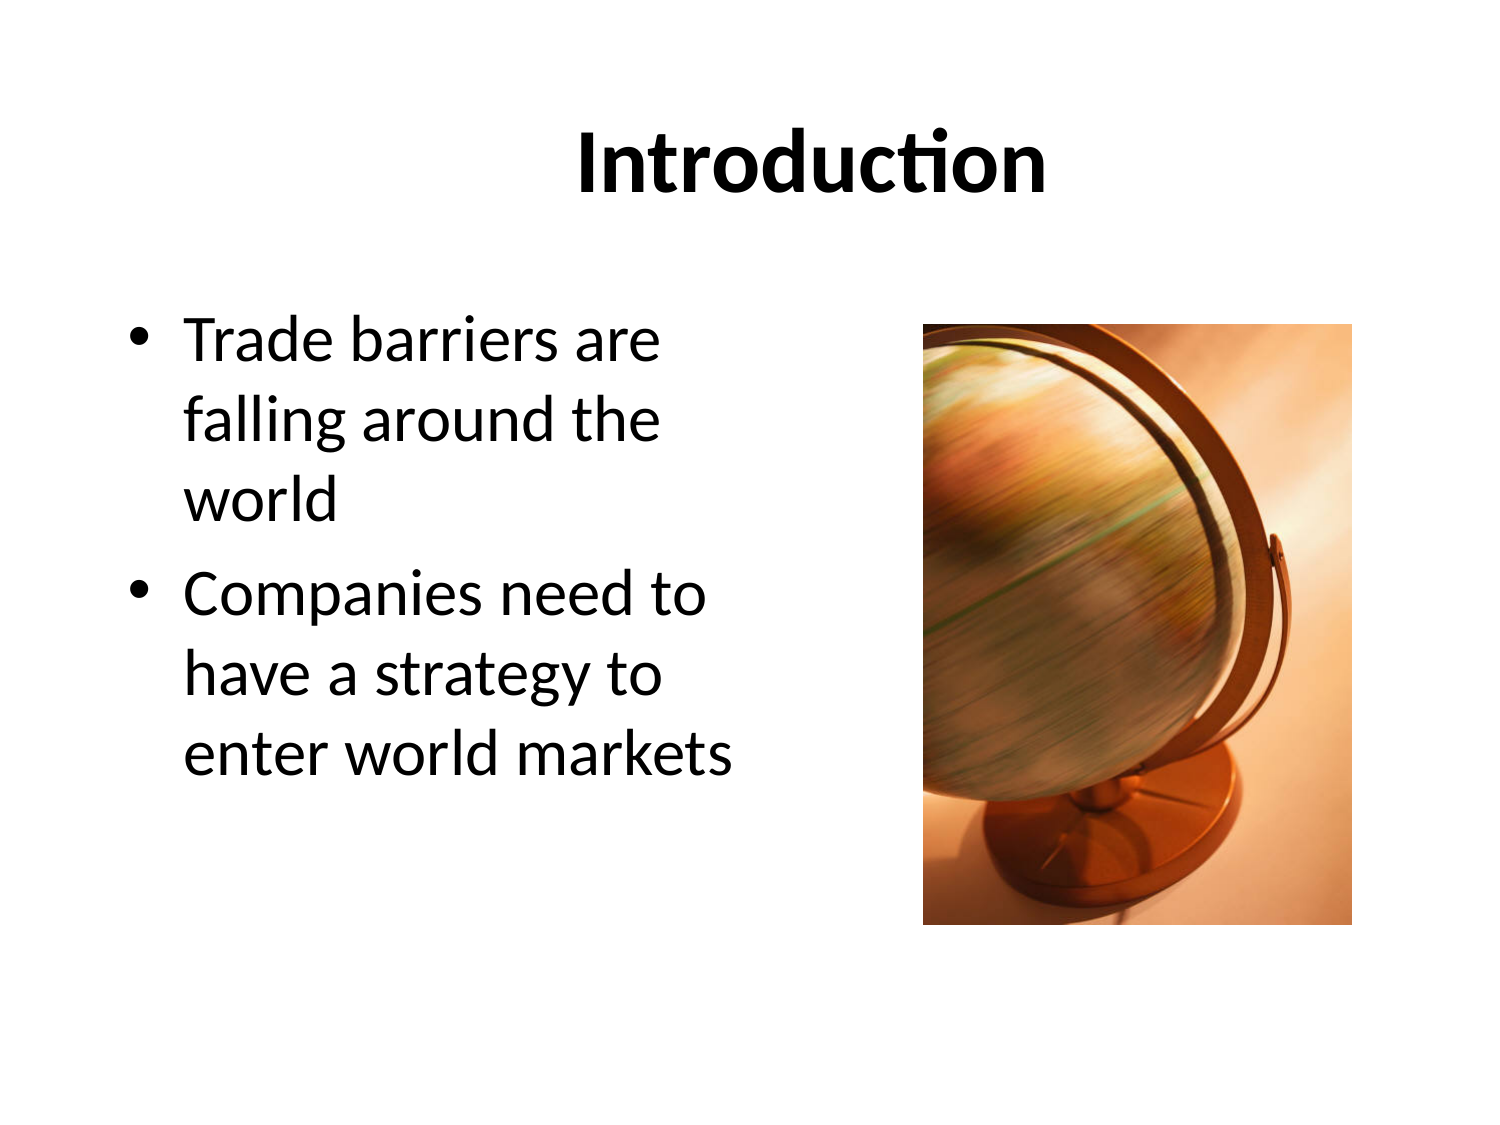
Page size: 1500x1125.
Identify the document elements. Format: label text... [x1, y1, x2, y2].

title Introduction [174, 62, 1450, 250]
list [923, 324, 1352, 926]
list Trade barriers are falling around the world Companies need to have a strategy to enter world markets [112, 287, 825, 963]
